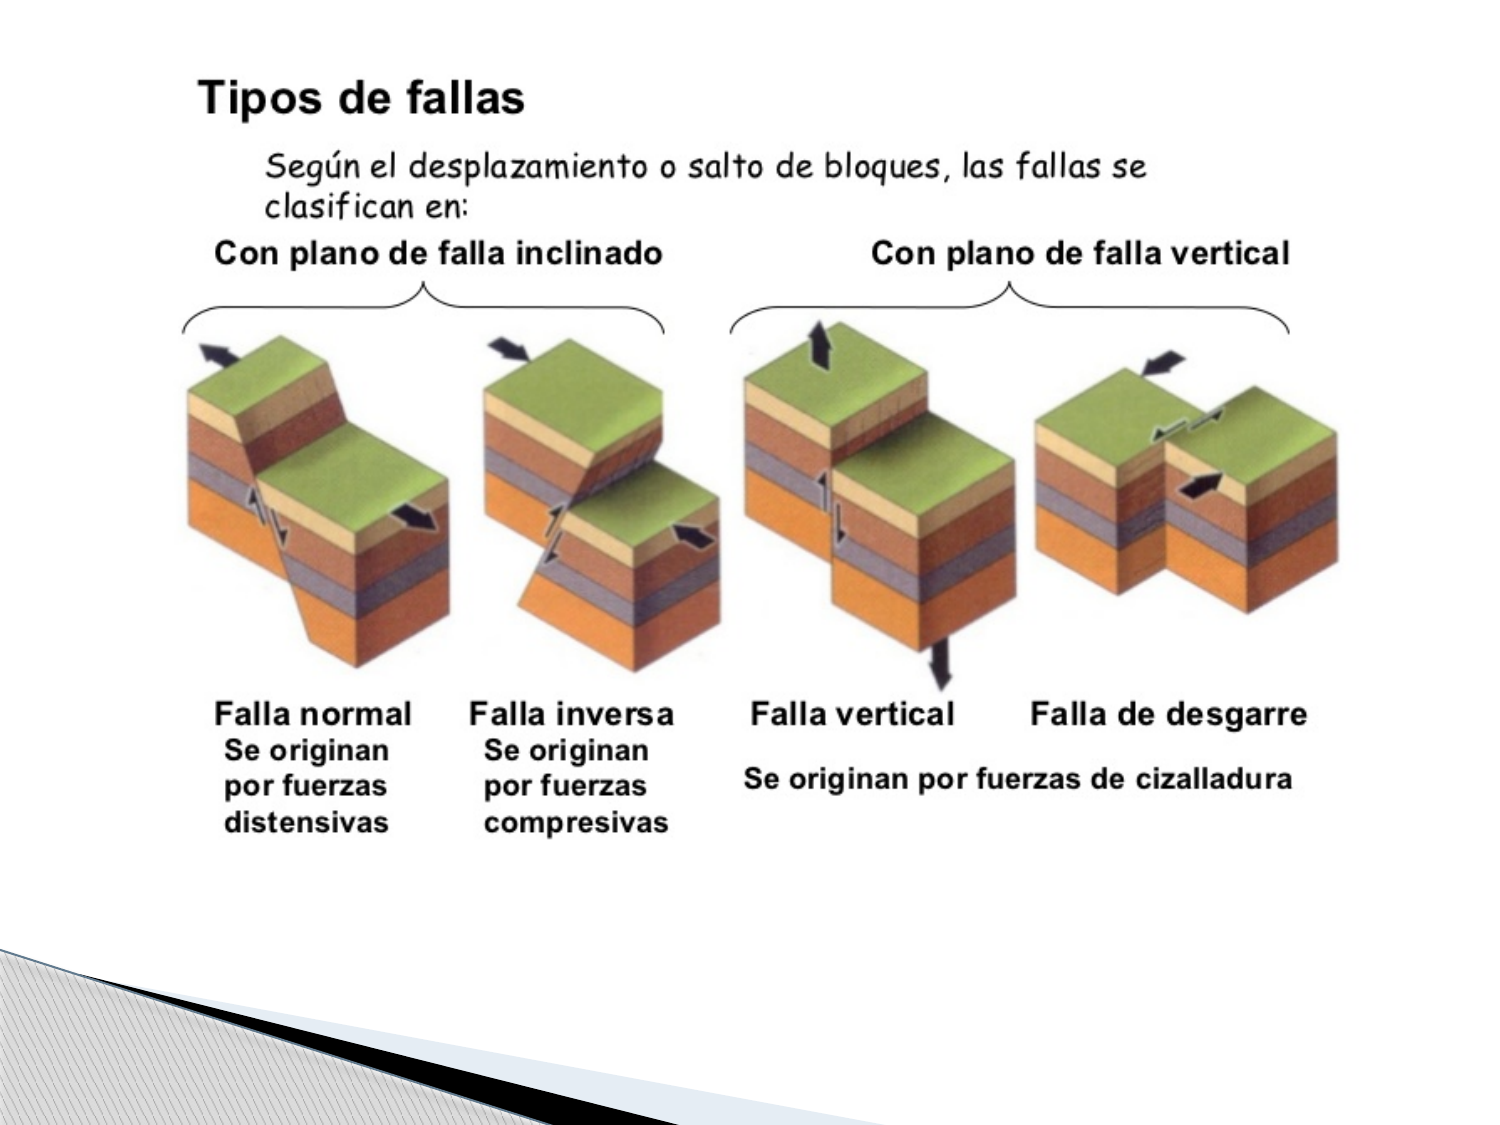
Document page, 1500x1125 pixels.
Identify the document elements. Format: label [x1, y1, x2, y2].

list [152, 34, 1372, 950]
